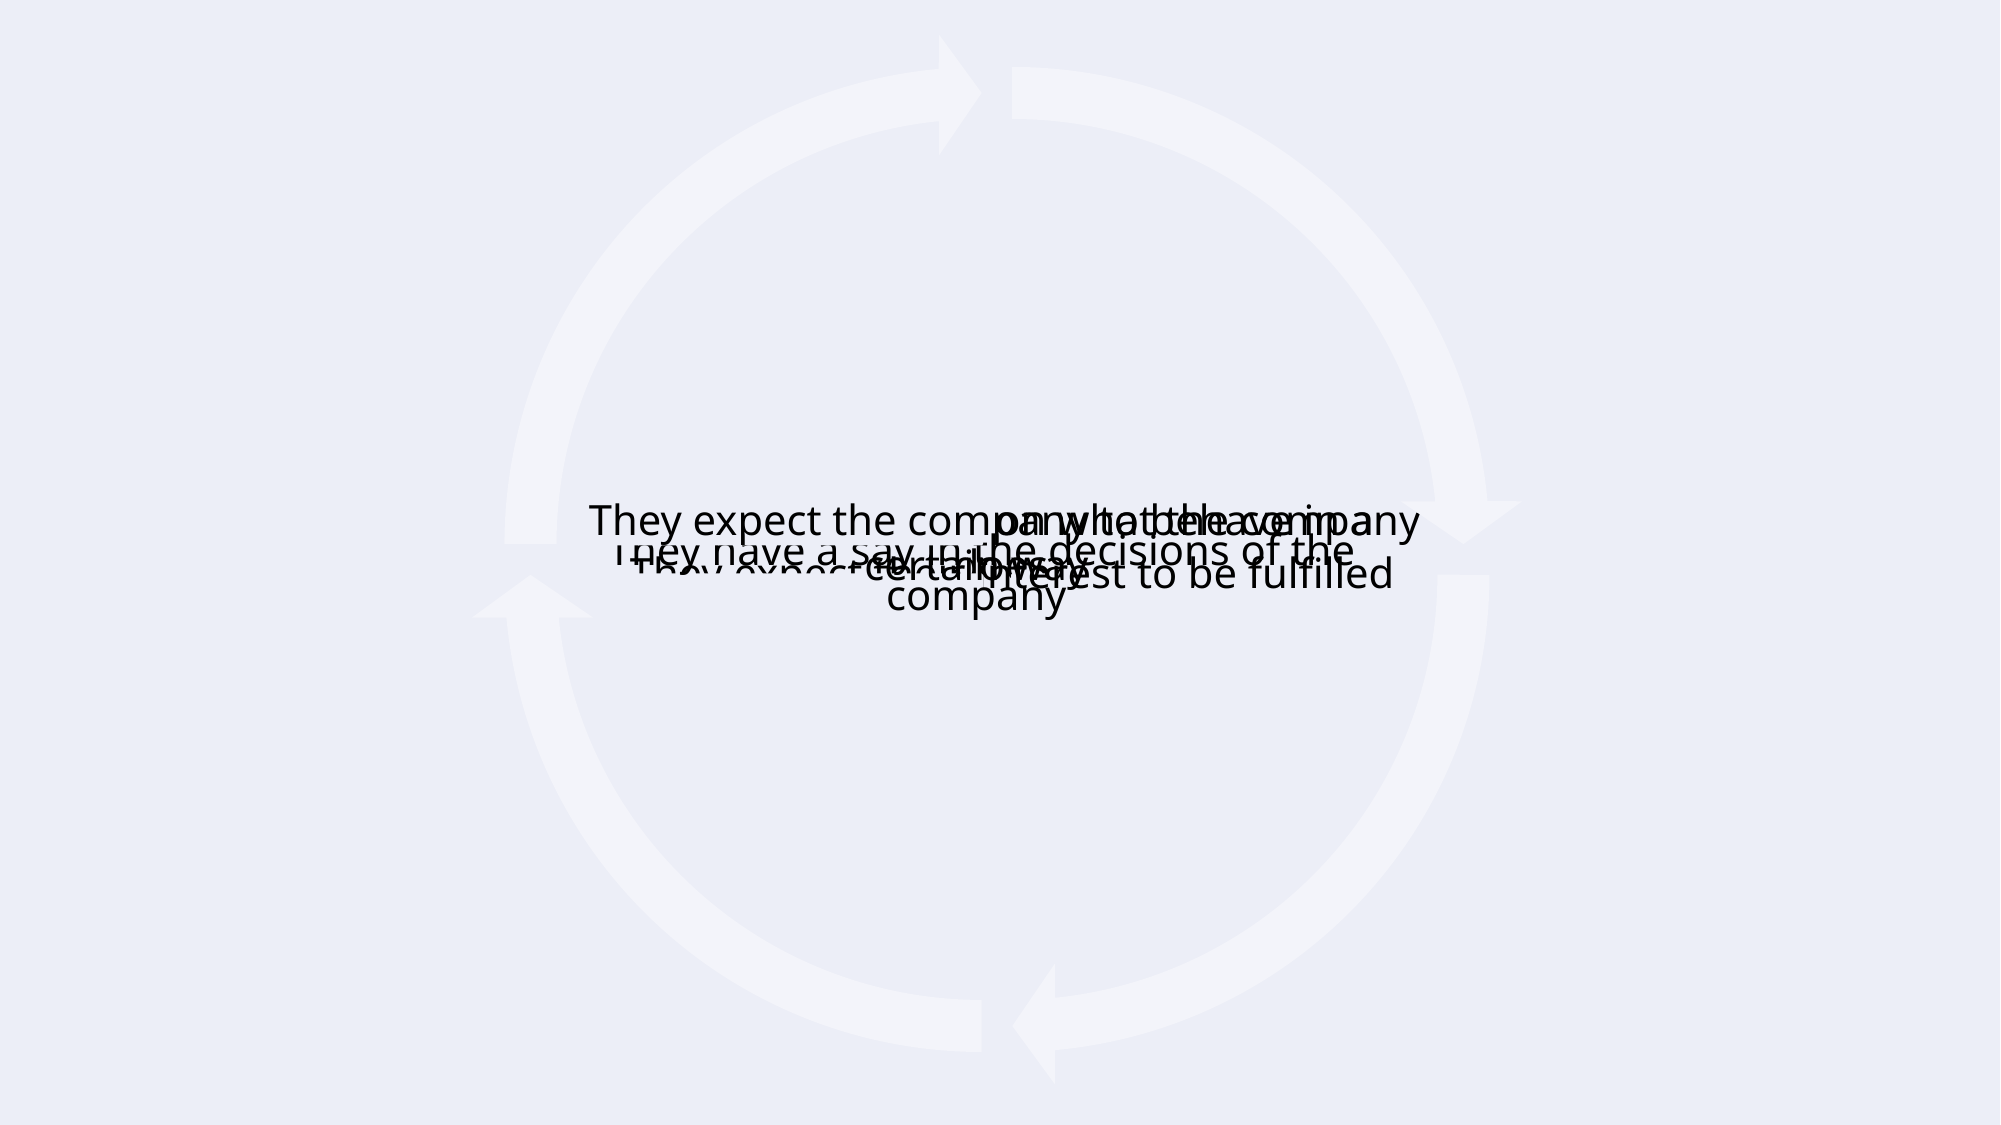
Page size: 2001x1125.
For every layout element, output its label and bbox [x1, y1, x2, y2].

text_box [0, 19, 2000, 1106]
